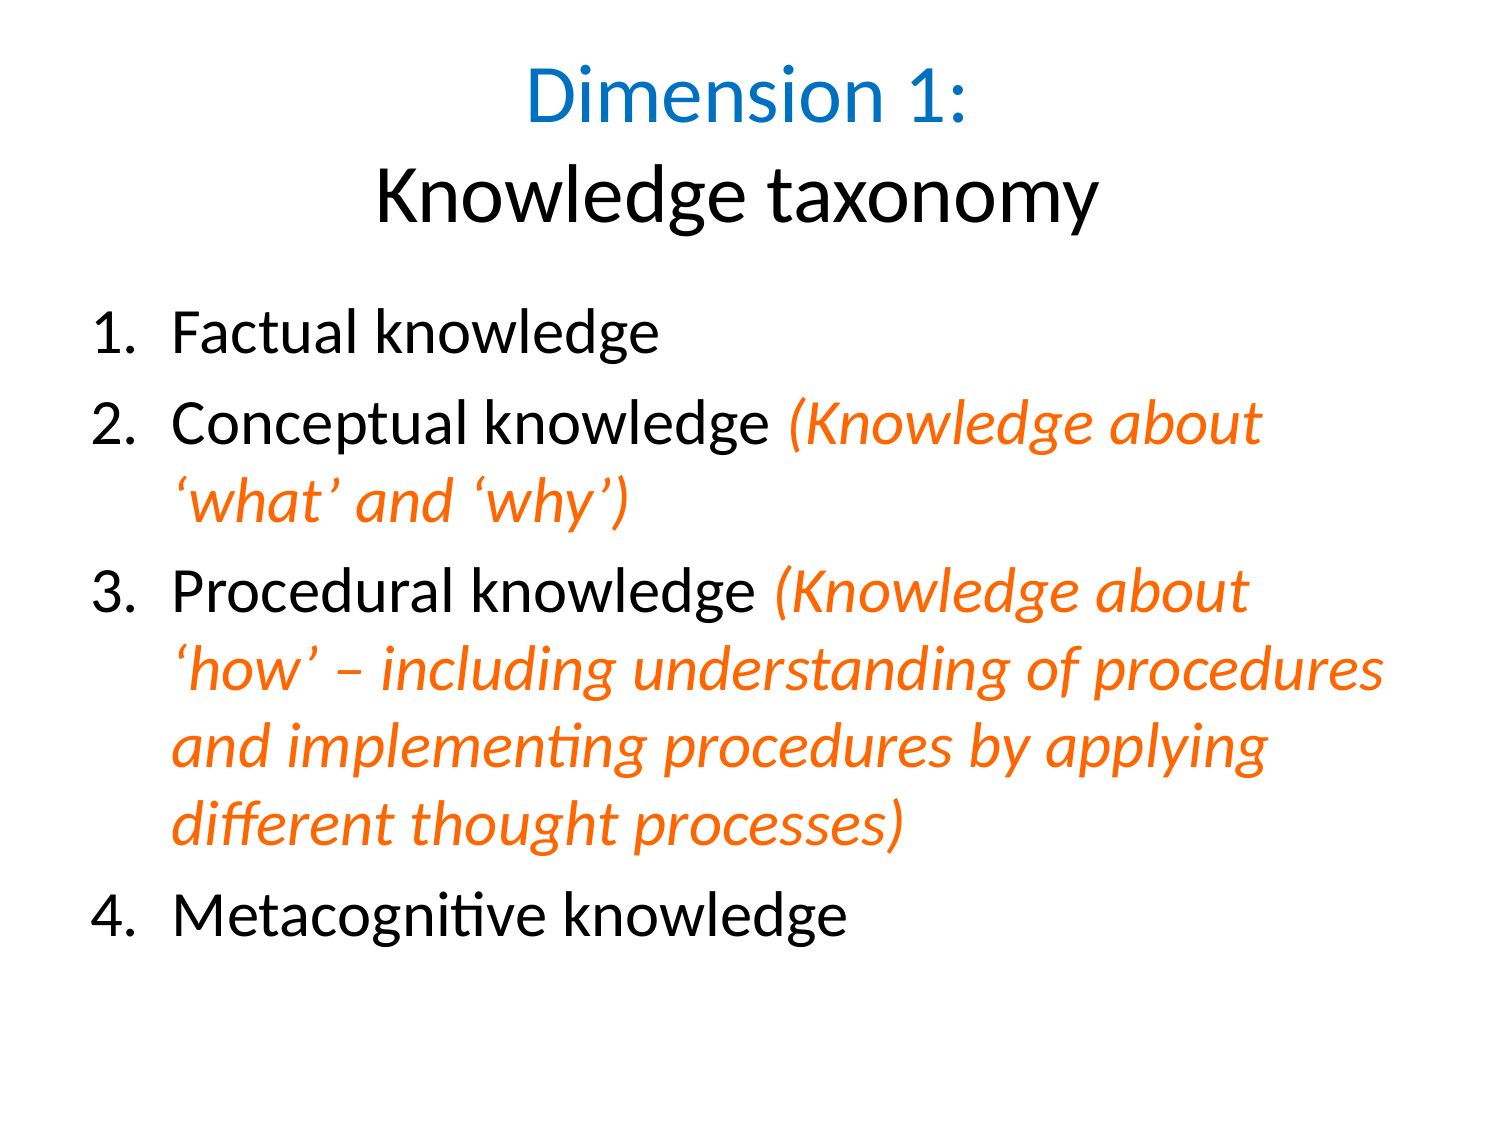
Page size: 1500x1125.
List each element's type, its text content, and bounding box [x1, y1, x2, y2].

title Dimension 1: Knowledge taxonomy [34, 45, 1461, 233]
list Factual knowledge Conceptual knowledge (Knowledge about ‘what’ and ‘why’) Procedural knowledge (Knowledge about ‘how’ – including understanding of procedures and implementing procedures by applying different thought processes) Metacognitive knowledge [75, 281, 1425, 960]
